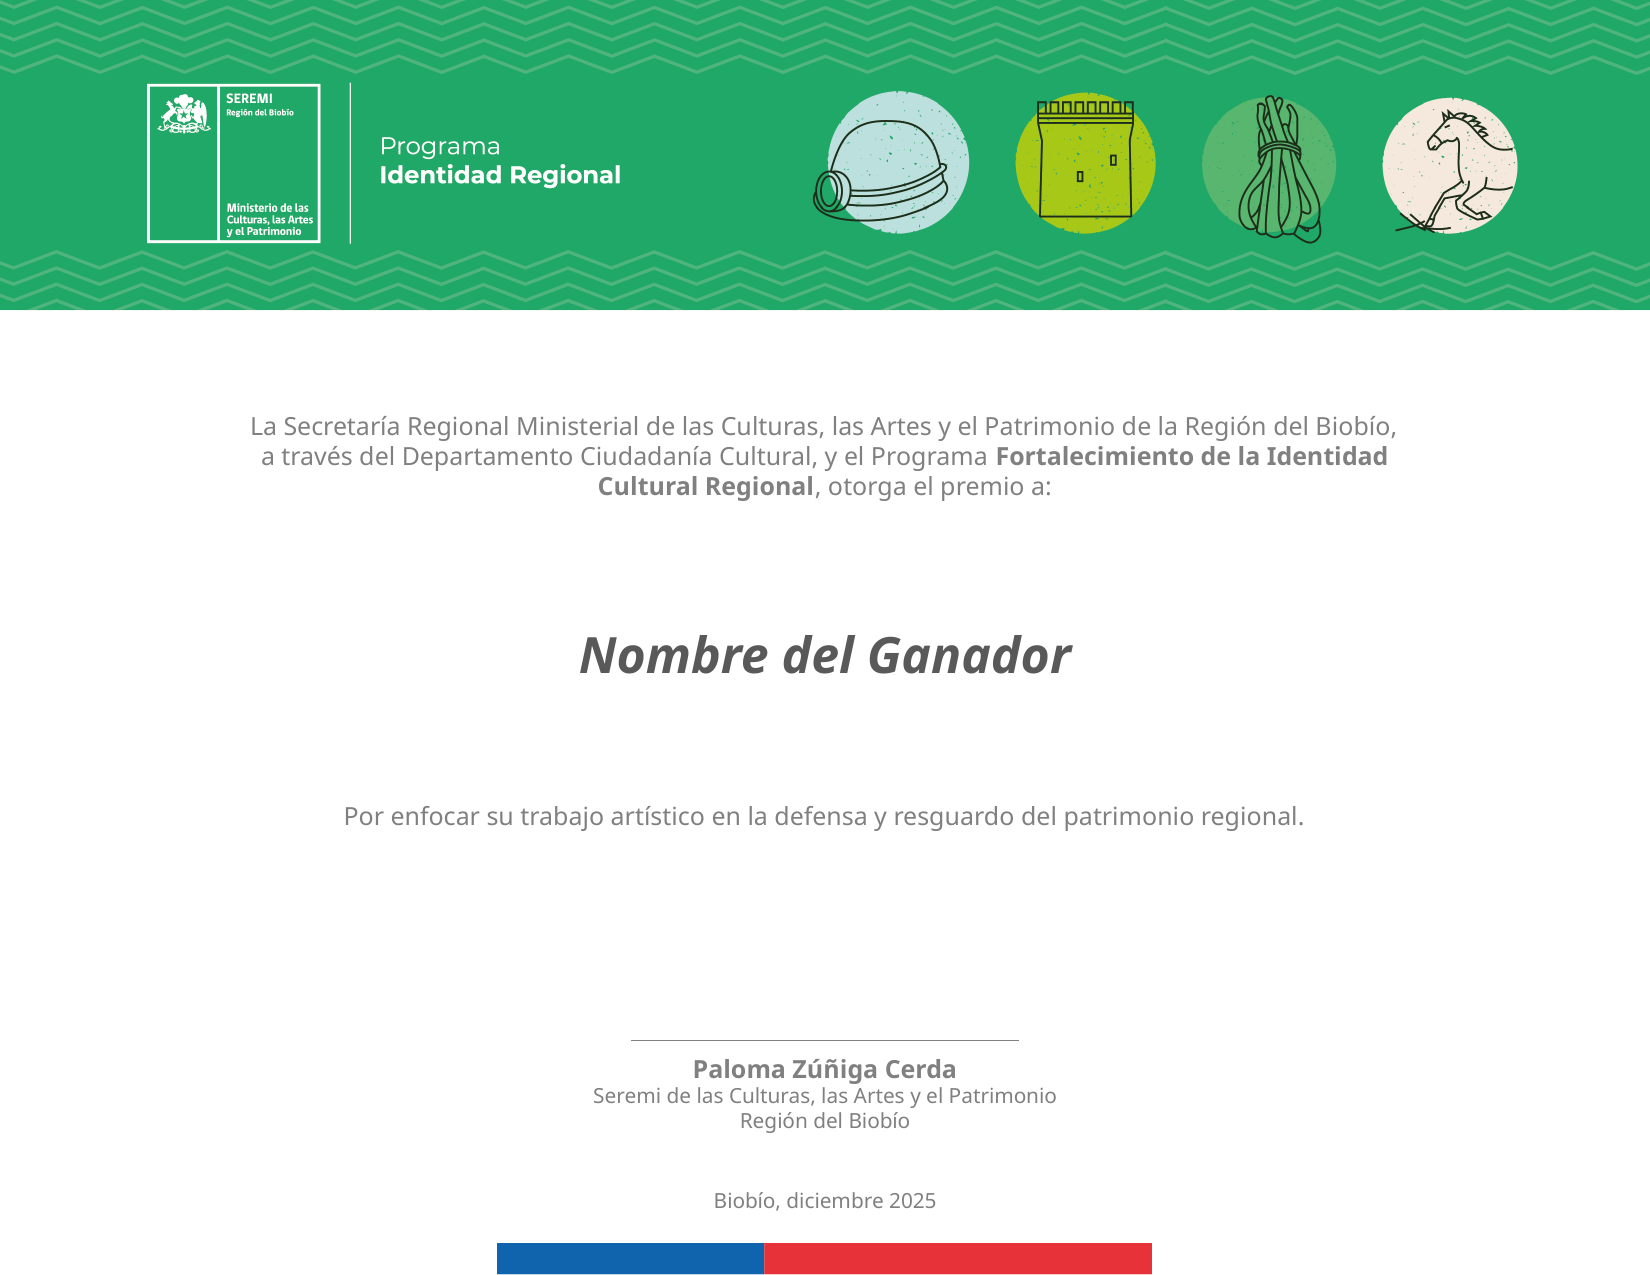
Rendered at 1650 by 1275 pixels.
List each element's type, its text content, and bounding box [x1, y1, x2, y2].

text_box La Secretaría Regional Ministerial de las Culturas, las Artes y el Patrimonio de la Región del Biobío, a través del Departamento Ciudadanía Cultural, y el Programa Fortalecimiento de la Identidad Cultural Regional, otorga el premio a: [228, 403, 1422, 508]
text_box Por enfocar su trabajo artístico en la defensa y resguardo del patrimonio regional. [120, 792, 1530, 838]
text_box Paloma Zúñiga Cerda Seremi de las Culturas, las Artes y el Patrimonio Región del Biobío Biobío, diciembre 2025 [357, 1045, 1293, 1221]
text_box Nombre del Ganador [312, 615, 1338, 691]
picture [0, 0, 1650, 311]
picture [497, 1243, 1152, 1275]
